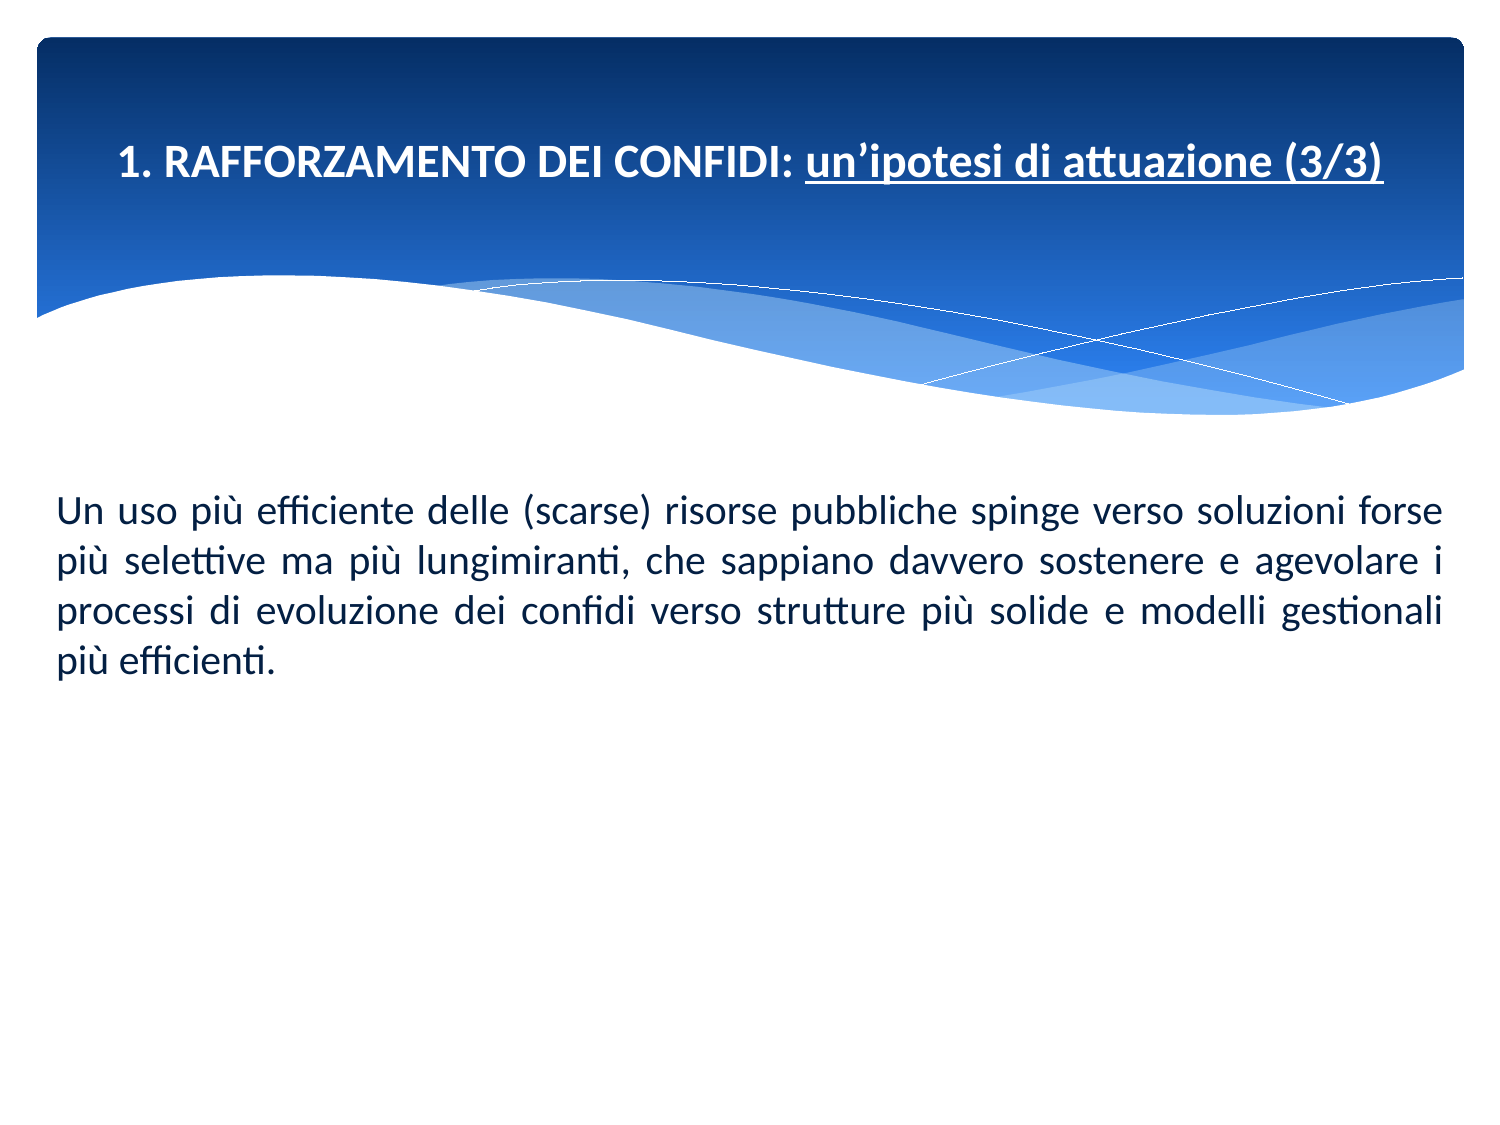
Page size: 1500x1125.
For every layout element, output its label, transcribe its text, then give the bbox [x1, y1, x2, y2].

text_box Un uso più efficiente delle (scarse) risorse pubbliche spinge verso soluzioni forse più selettive ma più lungimiranti, che sappiano davvero sostenere e agevolare i processi di evoluzione dei confidi verso strutture più solide e modelli gestionali più efficienti. [41, 475, 1459, 691]
title 1. RAFFORZAMENTO DEI CONFIDI: un’ipotesi di attuazione (3/3) [75, 55, 1425, 261]
